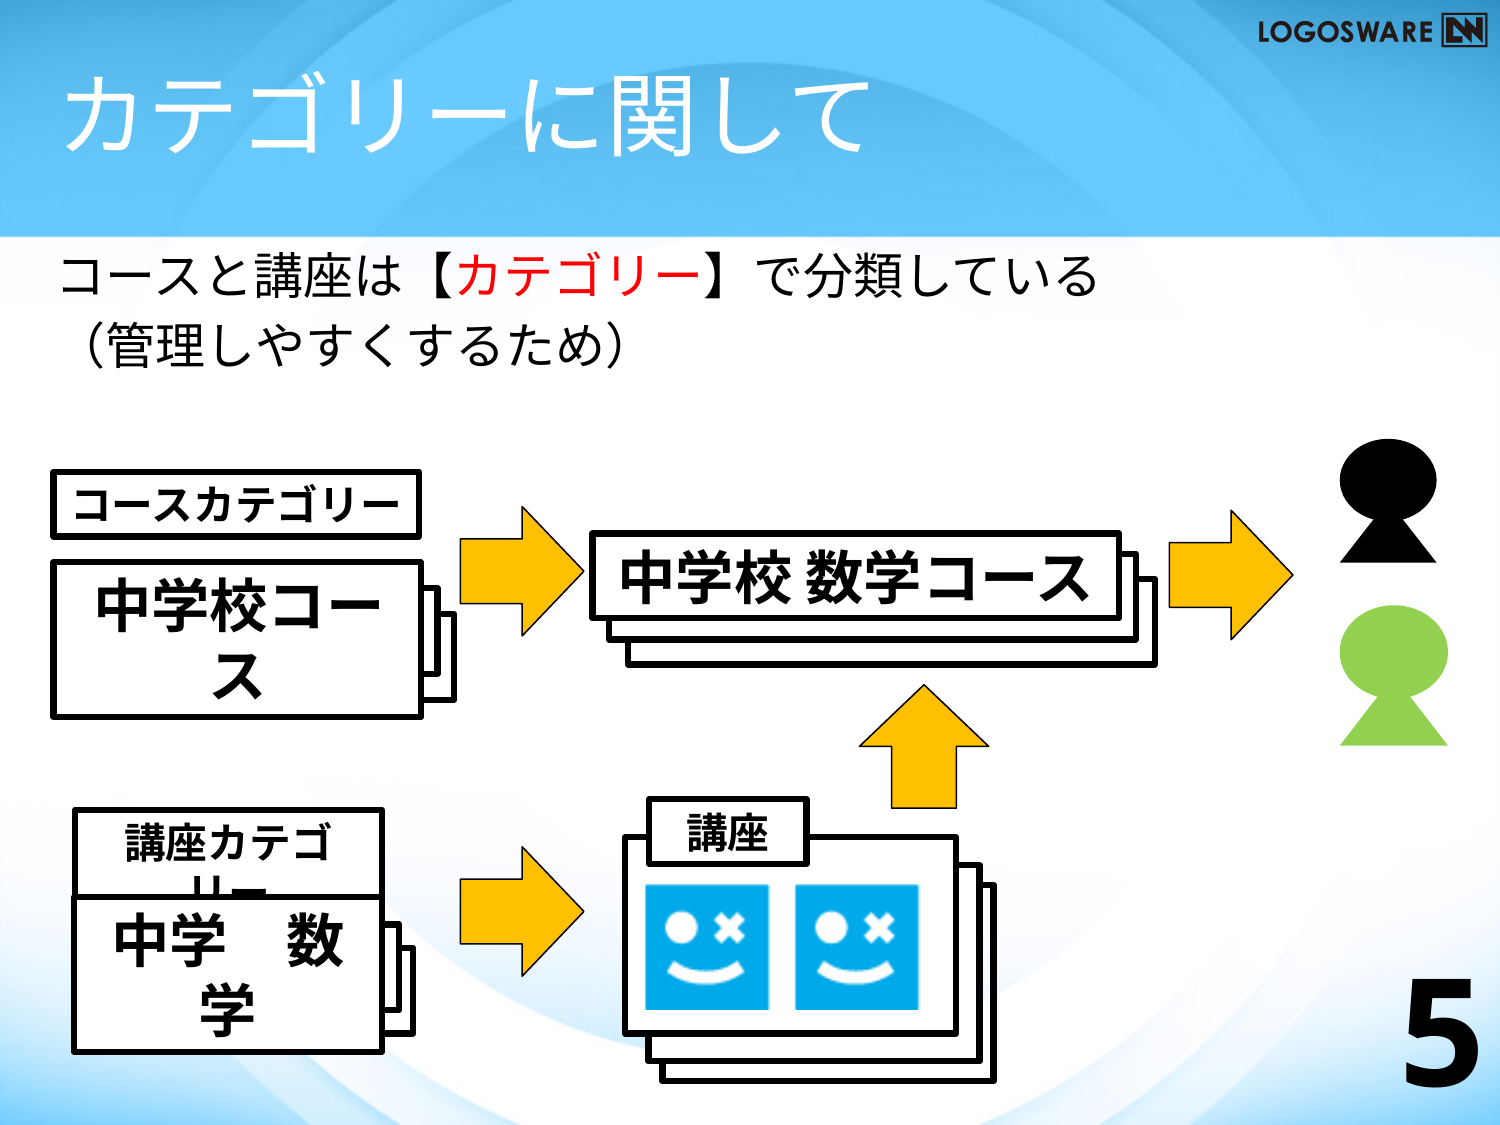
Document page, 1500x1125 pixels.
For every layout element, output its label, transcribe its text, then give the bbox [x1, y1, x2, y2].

text_box 中学 数学 [74, 897, 382, 1052]
text_box [421, 614, 455, 700]
title カテゴリーに関して [40, 0, 1500, 226]
text_box [460, 506, 584, 636]
text_box [382, 924, 400, 1011]
text_box 講座カテゴリー [75, 809, 382, 897]
text_box コースカテゴリー [53, 471, 419, 537]
text_box [460, 846, 584, 977]
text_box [1339, 438, 1437, 563]
text_box コースと講座は【カテゴリー】で分類している （管理しやすくするため） [41, 237, 1271, 427]
text_box [628, 578, 1155, 665]
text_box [624, 798, 957, 1034]
slide_number 5 [1187, 928, 1500, 1125]
text_box 中学校 数学コース [592, 533, 1120, 619]
text_box [859, 684, 989, 798]
text_box [609, 553, 1136, 640]
text_box [382, 947, 414, 1034]
text_box [662, 884, 994, 1082]
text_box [1339, 604, 1449, 746]
text_box [1169, 510, 1293, 640]
text_box [421, 587, 438, 674]
text_box 中学校コース [53, 562, 421, 717]
text_box [648, 864, 980, 1062]
picture [0, 0, 1500, 1125]
